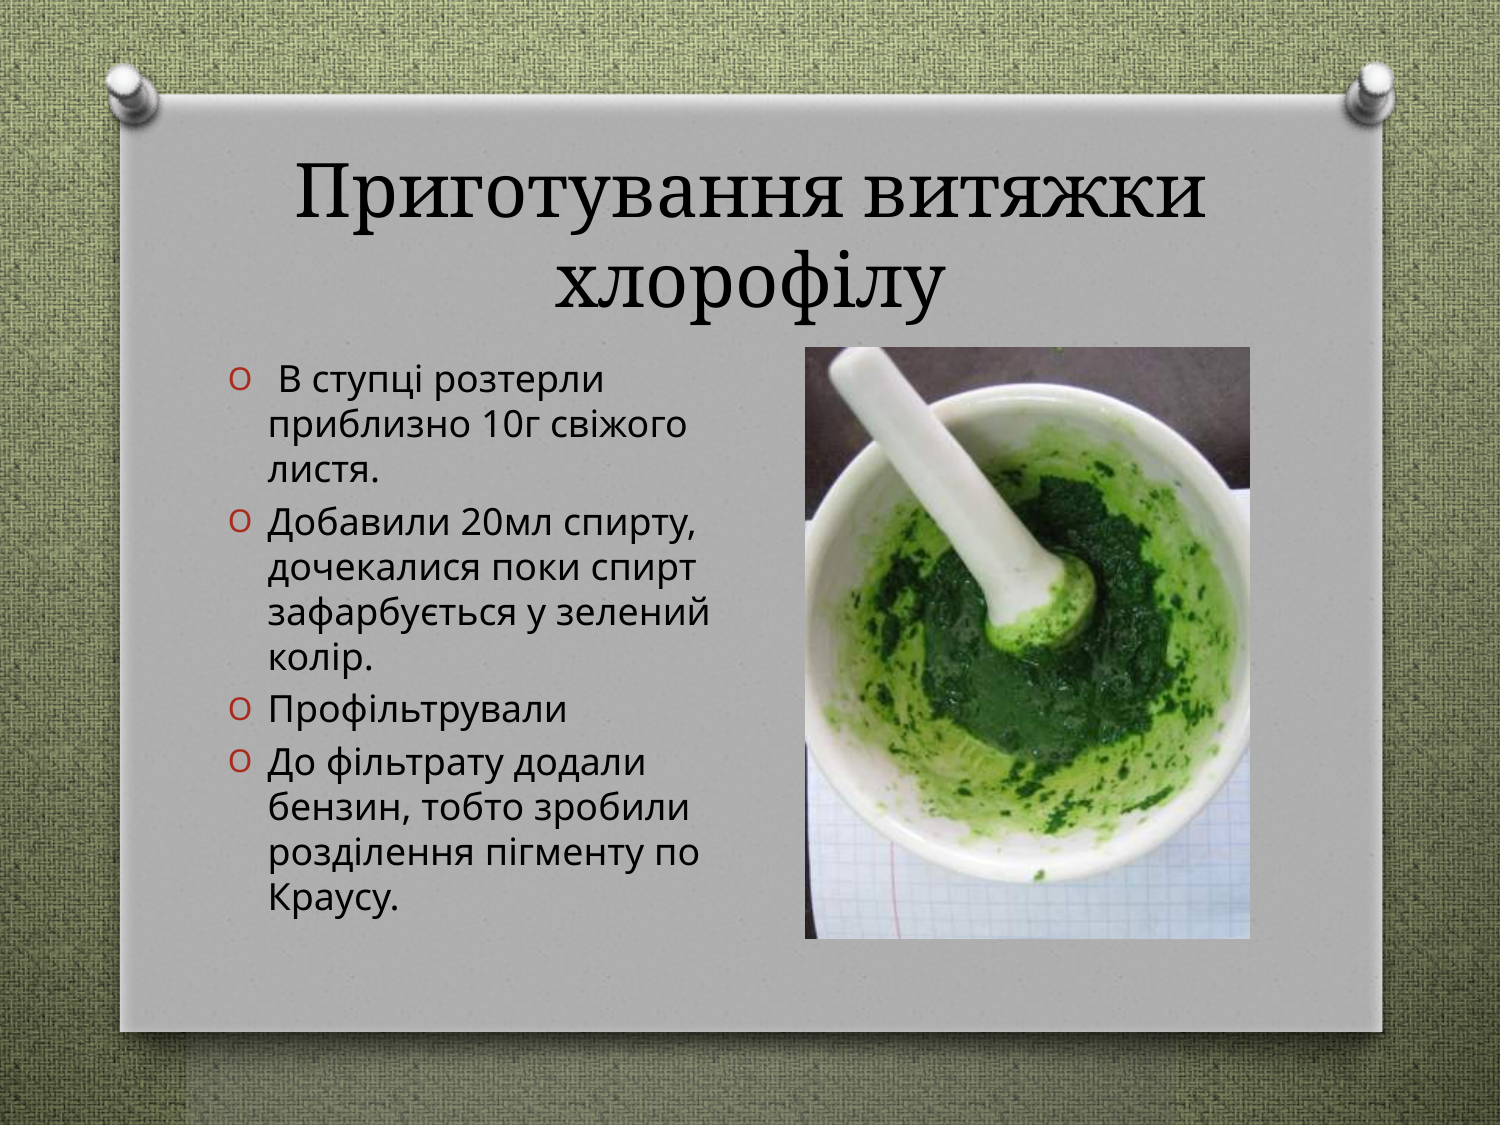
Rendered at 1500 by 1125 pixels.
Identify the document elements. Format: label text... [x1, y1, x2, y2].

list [805, 347, 1250, 940]
list В ступці розтерли приблизно 10г свіжого листя. Добавили 20мл спирту, дочекалися поки спирт зафарбується у зелений колір. Профільтрували До фільтрату додали бензин, тобто зробили розділення пігменту по Краусу. [213, 348, 738, 939]
picture [74, 31, 198, 153]
picture [1318, 35, 1438, 156]
title Приготування витяжки хлорофілу [179, 134, 1323, 332]
